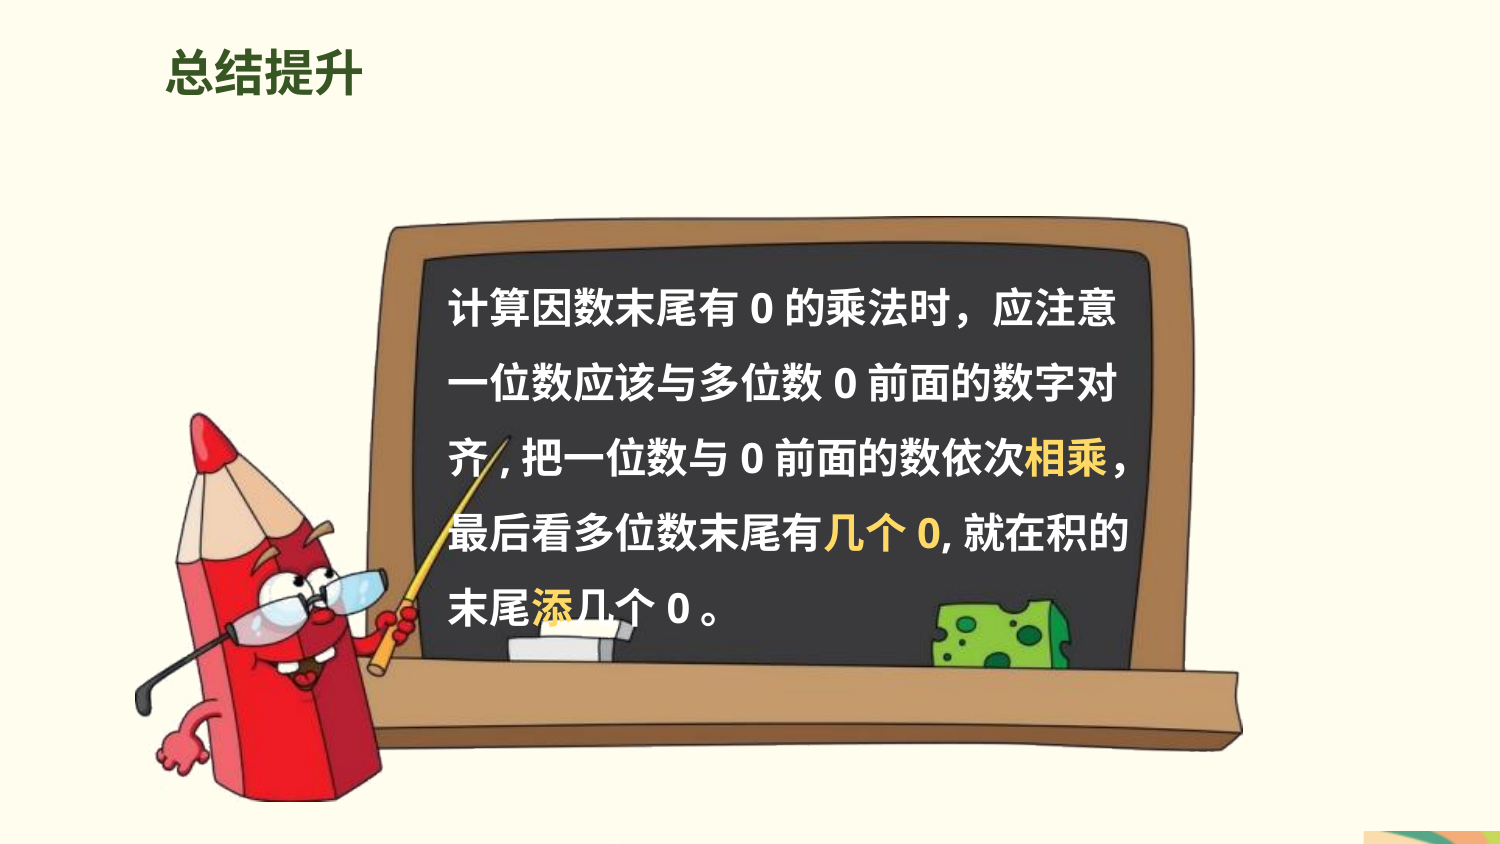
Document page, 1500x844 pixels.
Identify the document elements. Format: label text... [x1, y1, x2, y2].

text_box 总结提升 [152, 35, 376, 107]
picture [0, 0, 1500, 844]
